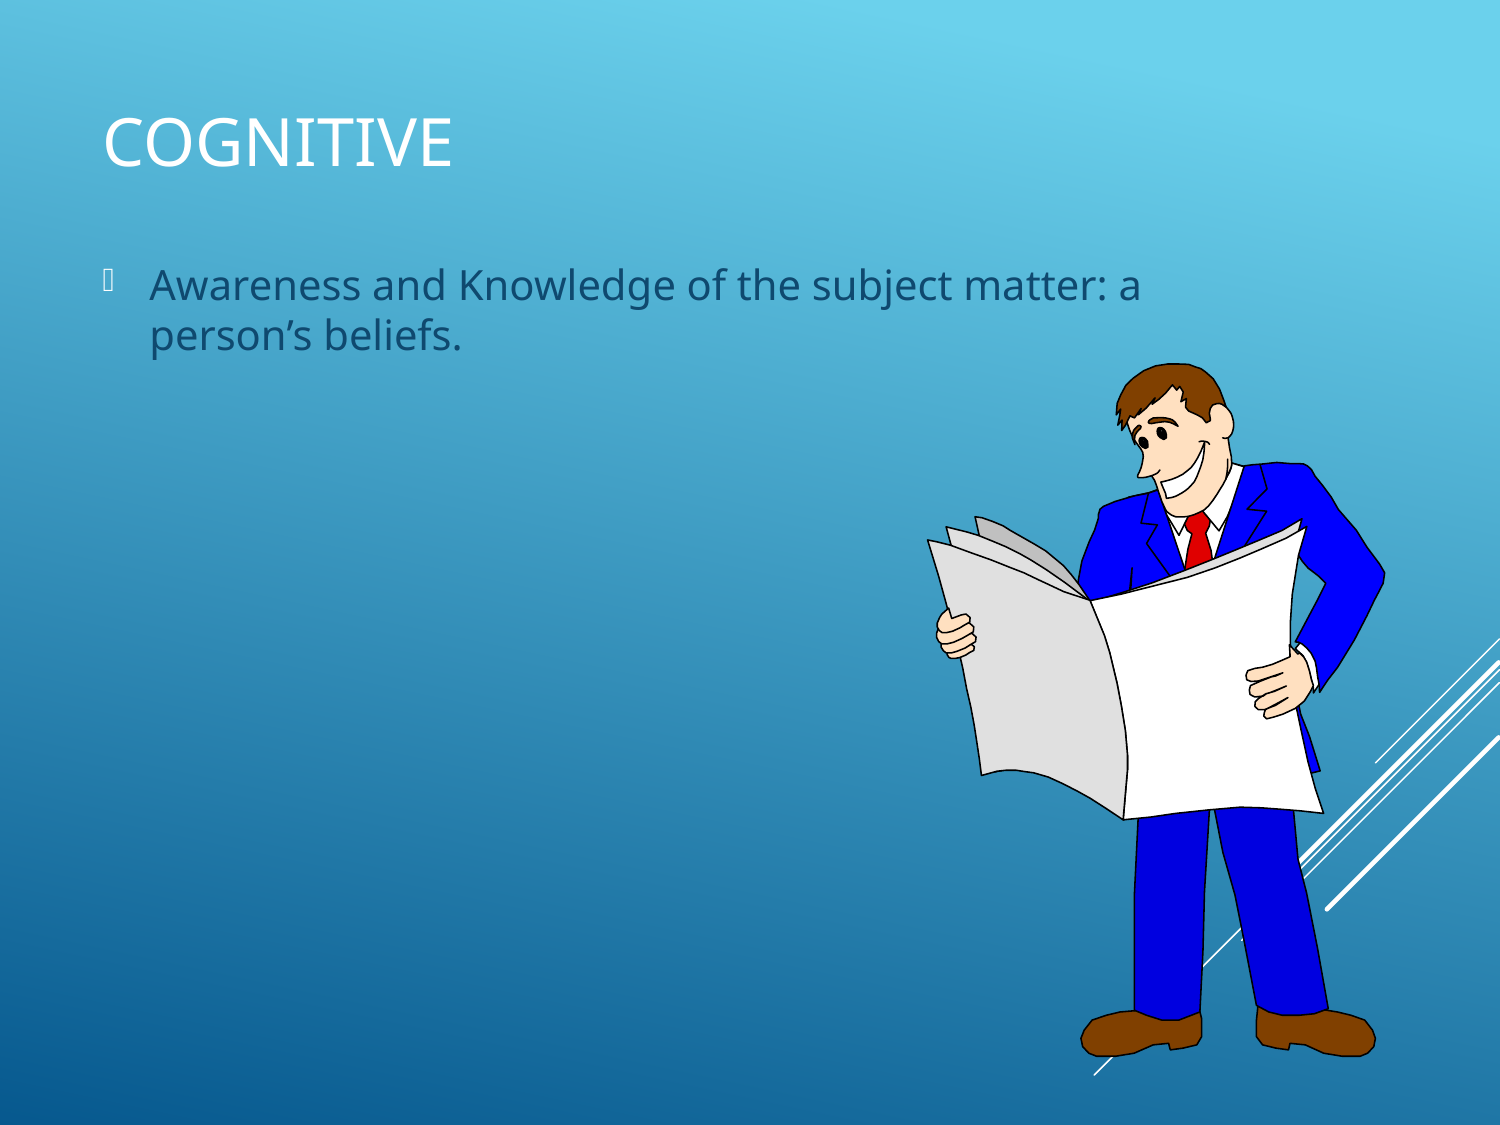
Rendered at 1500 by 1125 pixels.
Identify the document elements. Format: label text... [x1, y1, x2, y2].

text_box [925, 361, 1397, 1069]
list Awareness and Knowledge of the subject matter: a person’s beliefs. [87, 0, 1163, 619]
